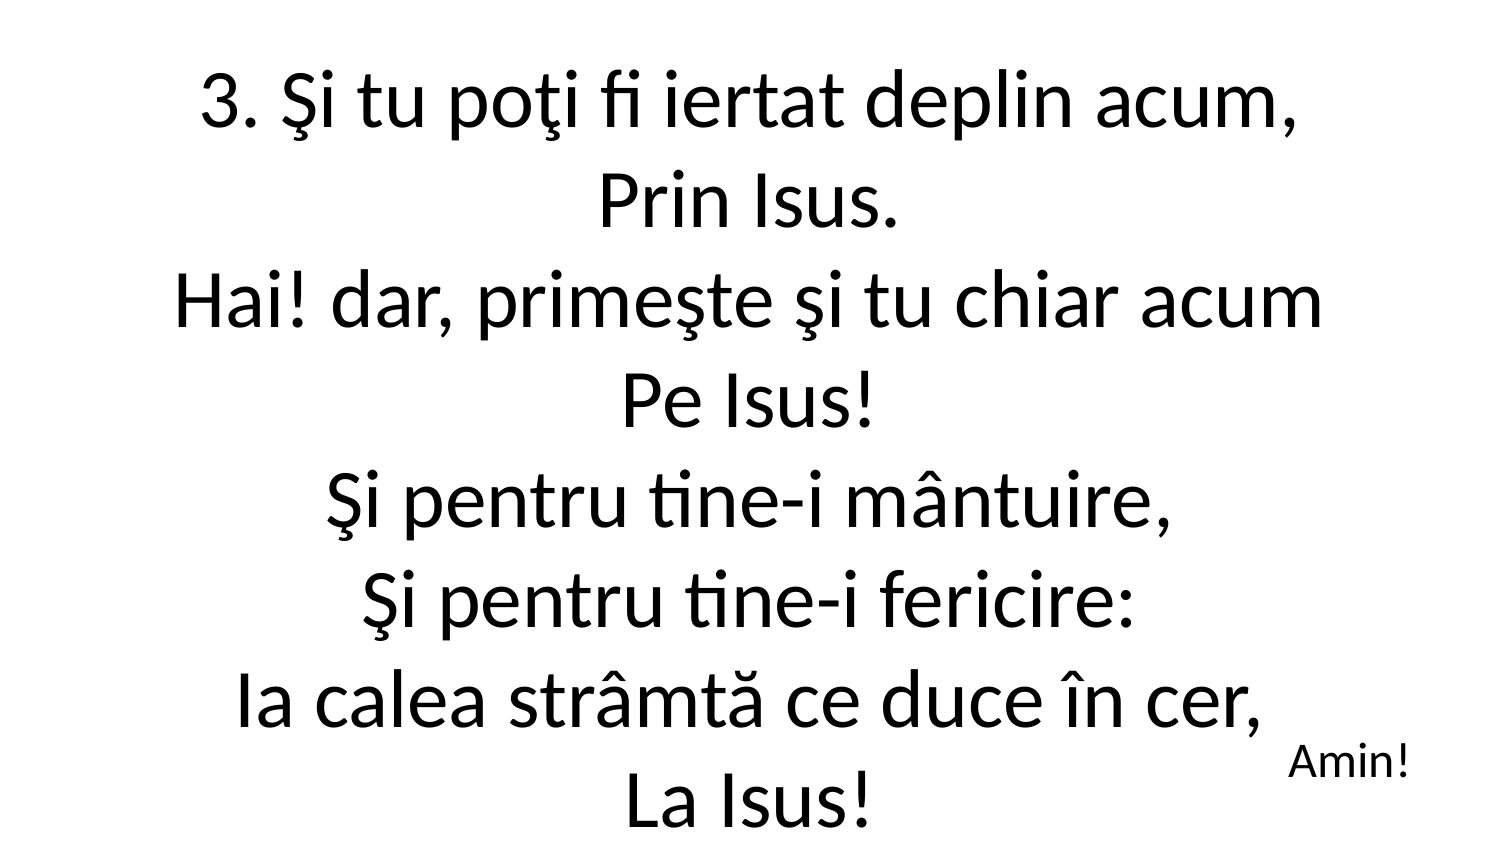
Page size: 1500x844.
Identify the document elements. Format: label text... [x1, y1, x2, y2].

text_box 3. Şi tu poţi fi iertat deplin acum, Prin Isus. Hai! dar, primeşte şi tu chiar acum Pe Isus! Şi pentru tine-i mântuire, Şi pentru tine-i fericire: Ia calea strâmtă ce duce în cer, La Isus! [158, 0, 1341, 844]
text_box Amin! [1273, 674, 1427, 795]
